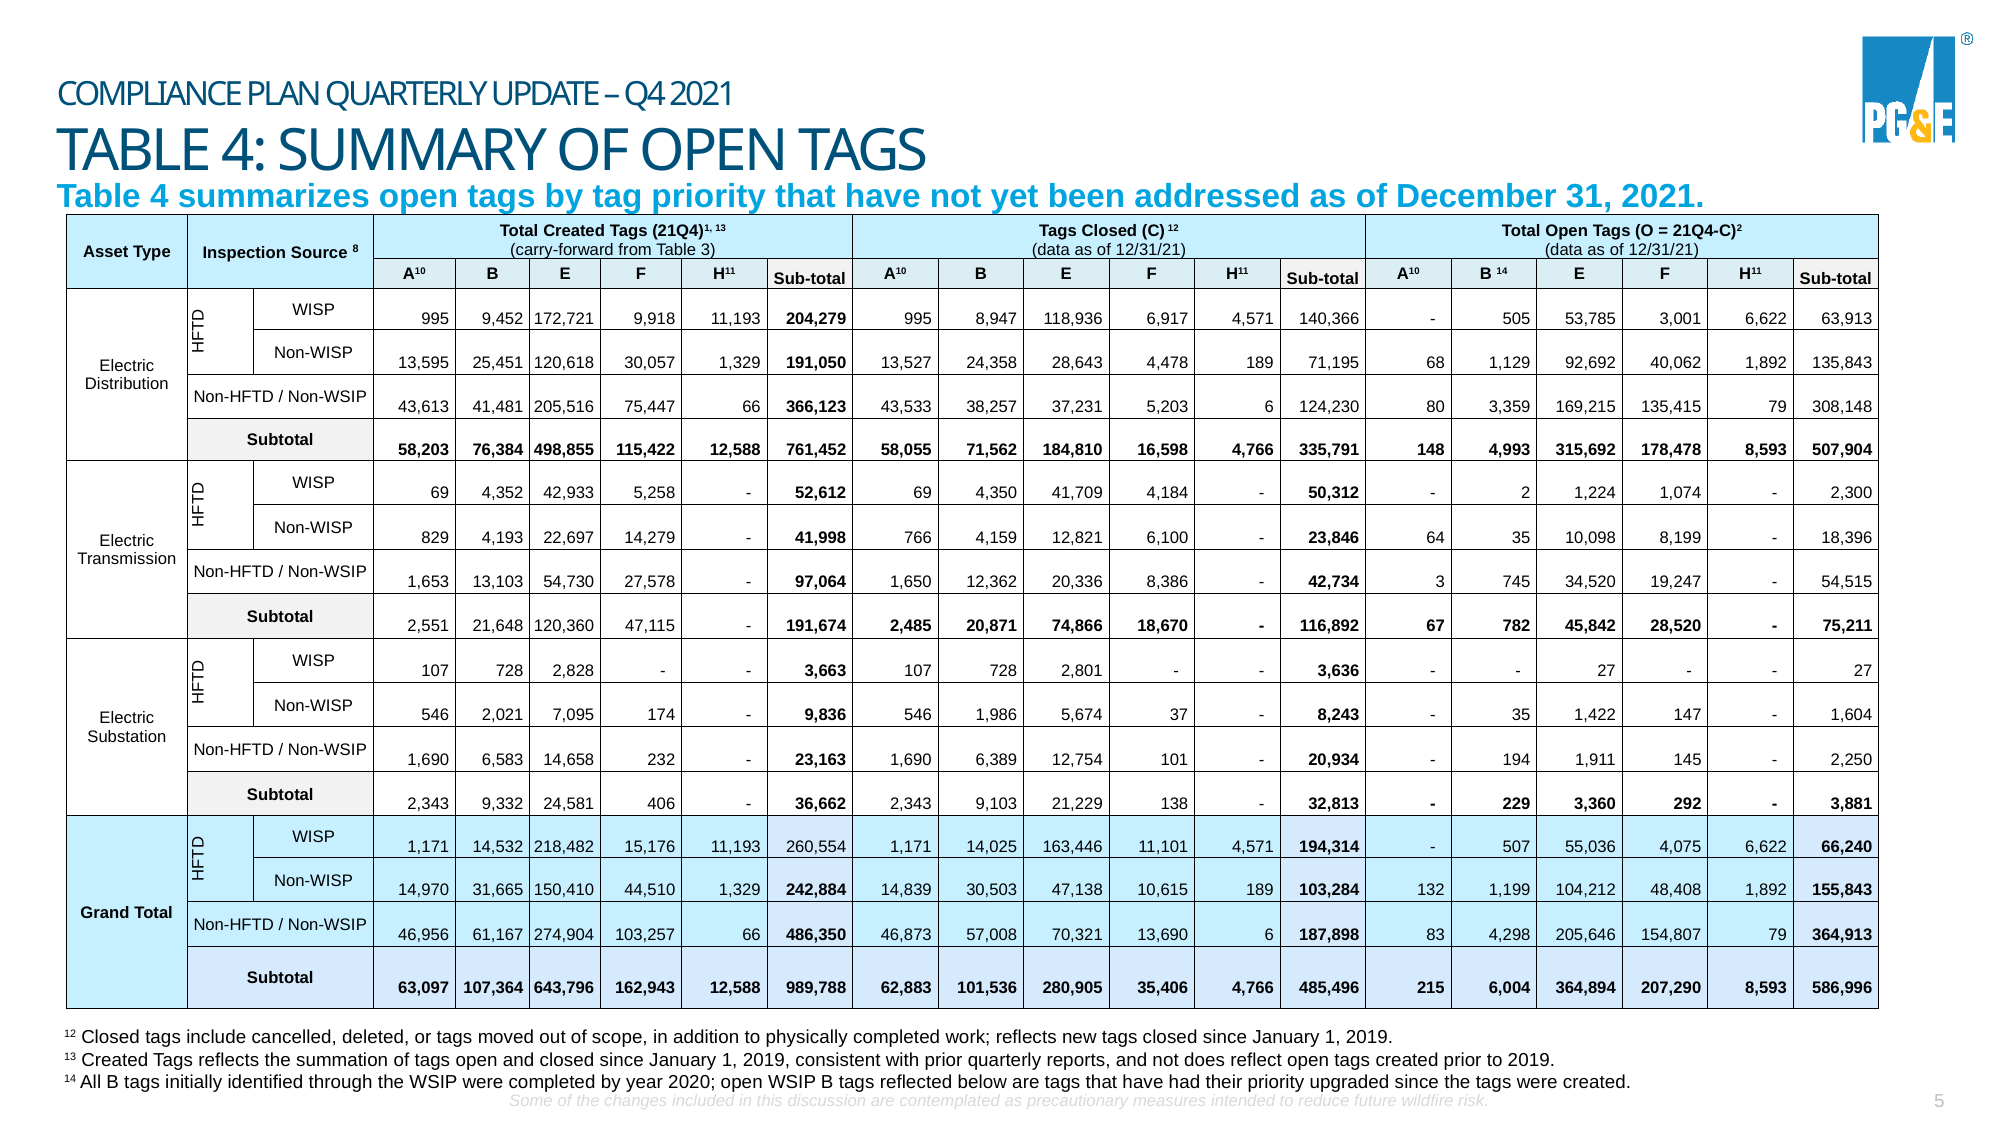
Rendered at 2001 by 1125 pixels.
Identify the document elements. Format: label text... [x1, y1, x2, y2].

table_cell 3,359 [1452, 375, 1536, 418]
table_cell 5,674 [1024, 683, 1109, 726]
table_cell 8,386 [1110, 550, 1194, 593]
table_cell A10 [374, 259, 455, 288]
table_cell - [601, 639, 681, 682]
table_cell 71,195 [1281, 330, 1365, 374]
table_cell 47,138 [1024, 858, 1109, 901]
table_cell 66 [682, 375, 767, 418]
table_cell 15,176 [601, 816, 681, 857]
table_cell 1,171 [853, 816, 938, 857]
table_cell 3,636 [1281, 639, 1365, 682]
table_cell Non-HFTD / Non-WSIP [188, 550, 373, 593]
table_cell 14,839 [853, 858, 938, 901]
table_cell Sub-total [768, 259, 852, 288]
table_cell - [1195, 772, 1280, 815]
table_cell 116,892 [1281, 594, 1365, 638]
table_cell 53,785 [1537, 289, 1622, 329]
table_cell 1,329 [682, 858, 767, 901]
table_cell 66 [682, 902, 767, 946]
table_cell Non-HFTD / Non-WSIP [188, 902, 373, 946]
table_cell - [1195, 461, 1280, 504]
table_cell - [682, 683, 767, 726]
table_cell 63,913 [1794, 289, 1878, 329]
table_cell 4,159 [939, 505, 1023, 549]
table_cell 103,284 [1281, 858, 1365, 901]
table_cell 18,670 [1110, 594, 1194, 638]
table_cell - [1195, 639, 1280, 682]
table_cell 35 [1452, 505, 1536, 549]
table_cell 13,103 [456, 550, 529, 593]
table_cell 14,658 [530, 727, 600, 771]
text_box 12 Closed tags include cancelled, deleted, or tags moved out of scope, in addition to physically completed work; reflects new tags closed since January 1, 2019. 13 Created Tags reflects the summation of tags open and closed since January 1, 2019, consistent with prior quarterly reports, and not does reflect open tags created prior to 2019. 14 All B tags initially identified through the WSIP were completed by year 2020; open WSIP B tags reflected below are tags that have had their priority upgraded since the tags were created. [56, 1017, 1925, 1125]
table_cell Non-HFTD / Non-WSIP [188, 375, 373, 418]
table_cell 4,571 [1195, 289, 1280, 329]
table_cell 9,103 [939, 772, 1023, 815]
table_cell 62,883 [853, 947, 938, 1008]
table_cell 138 [1110, 772, 1194, 815]
table_cell 194,314 [1281, 816, 1365, 857]
table_header Inspection Source 8 [188, 215, 373, 288]
table_cell 10,615 [1110, 858, 1194, 901]
table_cell 43,533 [853, 375, 938, 418]
table_cell 118,936 [1024, 289, 1109, 329]
table_cell 23,163 [768, 727, 852, 771]
table_header Asset Type [67, 215, 187, 288]
table_cell 69 [853, 461, 938, 504]
table_cell 229 [1452, 772, 1536, 815]
table_cell F [601, 259, 681, 288]
table_cell 14,970 [374, 858, 455, 901]
table_cell 75,447 [601, 375, 681, 418]
table_cell 41,481 [456, 375, 529, 418]
table_cell 20,934 [1281, 727, 1365, 771]
table_cell 7,095 [530, 683, 600, 726]
table_cell 4,478 [1110, 330, 1194, 374]
table_cell - [1708, 505, 1793, 549]
table_cell - [1366, 772, 1451, 815]
table_cell 50,312 [1281, 461, 1365, 504]
table_cell 19,247 [1623, 550, 1707, 593]
table_cell 2,343 [374, 772, 455, 815]
table_cell - [1708, 683, 1793, 726]
table_cell 1,653 [374, 550, 455, 593]
table_cell 21,648 [456, 594, 529, 638]
table_cell A10 [1366, 259, 1451, 288]
table_cell Non-HFTD / Non-WSIP [188, 727, 373, 771]
table_cell 46,873 [853, 902, 938, 946]
table_cell 22,697 [530, 505, 600, 549]
table_cell - [1708, 594, 1793, 638]
table_cell 586,996 [1794, 947, 1878, 1008]
table_cell 107 [853, 639, 938, 682]
table_cell 69 [374, 461, 455, 504]
table_cell 507,904 [1794, 419, 1878, 460]
table_cell 3 [1366, 550, 1451, 593]
table_cell 4,766 [1195, 419, 1280, 460]
table_cell - [1708, 772, 1793, 815]
table_cell 1,074 [1623, 461, 1707, 504]
table_header Total Open Tags (O = 21Q4-C)2 (data as of 12/31/21) [1366, 215, 1878, 258]
table_cell 67 [1366, 594, 1451, 638]
table_cell - [1452, 639, 1536, 682]
table_cell A10 [853, 259, 938, 288]
table_cell 1,199 [1452, 858, 1536, 901]
table_cell 1,650 [853, 550, 938, 593]
table_cell Sub-total [1281, 259, 1365, 288]
table_cell 728 [939, 639, 1023, 682]
table_cell 406 [601, 772, 681, 815]
table_cell 27 [1537, 639, 1622, 682]
table_cell 36,662 [768, 772, 852, 815]
table_cell 782 [1452, 594, 1536, 638]
table_cell 30,057 [601, 330, 681, 374]
table_cell Electric Distribution [67, 289, 187, 460]
table_cell 12,588 [682, 947, 767, 1008]
table_cell 643,796 [530, 947, 600, 1008]
table_cell 4,075 [1623, 816, 1707, 857]
table_cell 1,604 [1794, 683, 1878, 726]
table_cell 2,021 [456, 683, 529, 726]
table_cell 145 [1623, 727, 1707, 771]
table_cell 14,532 [456, 816, 529, 857]
table_cell 101,536 [939, 947, 1023, 1008]
table_cell 20,871 [939, 594, 1023, 638]
table_cell 54,730 [530, 550, 600, 593]
table_cell 6,389 [939, 727, 1023, 771]
table_cell 364,894 [1537, 947, 1622, 1008]
table_cell HFTD [188, 639, 253, 726]
table_cell - [682, 550, 767, 593]
table_cell 27 [1794, 639, 1878, 682]
table_cell 25,451 [456, 330, 529, 374]
table_cell 995 [853, 289, 938, 329]
table_cell 48,408 [1623, 858, 1707, 901]
table_cell 8,593 [1708, 419, 1793, 460]
table_cell 260,554 [768, 816, 852, 857]
table_cell 20,336 [1024, 550, 1109, 593]
table_cell 97,064 [768, 550, 852, 593]
table_cell 55,036 [1537, 816, 1622, 857]
table_cell 47,115 [601, 594, 681, 638]
table_cell - [1195, 550, 1280, 593]
table_cell 280,905 [1024, 947, 1109, 1008]
table_cell 58,055 [853, 419, 938, 460]
table_cell 1,224 [1537, 461, 1622, 504]
table_cell 4,571 [1195, 816, 1280, 857]
table_cell 13,690 [1110, 902, 1194, 946]
table_cell 6,622 [1708, 289, 1793, 329]
table_cell - [1366, 289, 1451, 329]
table_cell - [1708, 550, 1793, 593]
table_cell 6 [1195, 375, 1280, 418]
table_cell 745 [1452, 550, 1536, 593]
table_cell 24,581 [530, 772, 600, 815]
table_cell 4,352 [456, 461, 529, 504]
table_cell WISP [254, 816, 373, 857]
table_cell 194 [1452, 727, 1536, 771]
table_cell 124,230 [1281, 375, 1365, 418]
table_cell 24,358 [939, 330, 1023, 374]
table_cell 31,665 [456, 858, 529, 901]
table_cell 6,622 [1708, 816, 1793, 857]
table_cell - [1708, 461, 1793, 504]
table_cell 366,123 [768, 375, 852, 418]
table_cell 163,446 [1024, 816, 1109, 857]
table_cell Electric Substation [67, 639, 187, 815]
table_cell 546 [374, 683, 455, 726]
list Table 4 summarizes open tags by tag priority that have not yet been addressed as of December 31, 2021. [56, 173, 1944, 215]
table_cell Subtotal [188, 594, 373, 638]
table_cell 107,364 [456, 947, 529, 1008]
table_cell 8,947 [939, 289, 1023, 329]
table_cell 4,350 [939, 461, 1023, 504]
table_cell H11 [1195, 259, 1280, 288]
table_cell - [1366, 683, 1451, 726]
table_cell 4,993 [1452, 419, 1536, 460]
table_cell 6,917 [1110, 289, 1194, 329]
table_cell 1,329 [682, 330, 767, 374]
table_cell 57,008 [939, 902, 1023, 946]
table_cell Non-WISP [254, 330, 373, 374]
table_cell 37,231 [1024, 375, 1109, 418]
table_cell 4,298 [1452, 902, 1536, 946]
table_cell 101 [1110, 727, 1194, 771]
table_cell WISP [254, 639, 373, 682]
table_cell 546 [853, 683, 938, 726]
table_cell - [1708, 727, 1793, 771]
table_cell 52,612 [768, 461, 852, 504]
table_cell 174 [601, 683, 681, 726]
table_cell Non-WISP [254, 683, 373, 726]
table_cell 23,846 [1281, 505, 1365, 549]
table_cell 8,243 [1281, 683, 1365, 726]
table_cell 169,215 [1537, 375, 1622, 418]
table_cell 68 [1366, 330, 1451, 374]
table_cell 63,097 [374, 947, 455, 1008]
table_cell 829 [374, 505, 455, 549]
table_cell 187,898 [1281, 902, 1365, 946]
table_cell 27,578 [601, 550, 681, 593]
table_cell 486,350 [768, 902, 852, 946]
table_cell 232 [601, 727, 681, 771]
table_cell 120,618 [530, 330, 600, 374]
table_cell H11 [1708, 259, 1793, 288]
table_cell 2,250 [1794, 727, 1878, 771]
table_cell 189 [1195, 858, 1280, 901]
table_cell 140,366 [1281, 289, 1365, 329]
table_cell 80 [1366, 375, 1451, 418]
table_cell 3,001 [1623, 289, 1707, 329]
table_cell 9,918 [601, 289, 681, 329]
table_cell 54,515 [1794, 550, 1878, 593]
table_cell Sub-total [1794, 259, 1878, 288]
table_cell 178,478 [1623, 419, 1707, 460]
table_cell 308,148 [1794, 375, 1878, 418]
table_cell 335,791 [1281, 419, 1365, 460]
table_cell HFTD [188, 289, 253, 374]
picture [1858, 32, 1973, 147]
table_cell - [1366, 639, 1451, 682]
table_cell E [1537, 259, 1622, 288]
table_cell 191,050 [768, 330, 852, 374]
table_cell - [682, 639, 767, 682]
table_cell - [1366, 727, 1451, 771]
table_cell - [1366, 816, 1451, 857]
table_cell 728 [456, 639, 529, 682]
table_cell 989,788 [768, 947, 852, 1008]
table_cell - [1195, 683, 1280, 726]
table_cell 184,810 [1024, 419, 1109, 460]
table_cell 4,184 [1110, 461, 1194, 504]
table_cell - [682, 594, 767, 638]
table_header Tags Closed (C) 12 (data as of 12/31/21) [853, 215, 1365, 258]
table_cell 5,203 [1110, 375, 1194, 418]
table_cell 205,646 [1537, 902, 1622, 946]
table_cell 14,025 [939, 816, 1023, 857]
table_cell 204,279 [768, 289, 852, 329]
table_cell 58,203 [374, 419, 455, 460]
table_cell 6,004 [1452, 947, 1536, 1008]
table_cell 135,415 [1623, 375, 1707, 418]
table_cell 189 [1195, 330, 1280, 374]
table_header Total Created Tags (21Q4)1, 13 (carry-forward from Table 3) [374, 215, 852, 258]
table_cell 38,257 [939, 375, 1023, 418]
table_cell 1,690 [374, 727, 455, 771]
table_cell 61,167 [456, 902, 529, 946]
table_cell 4,193 [456, 505, 529, 549]
table_cell 2 [1452, 461, 1536, 504]
table_cell 505 [1452, 289, 1536, 329]
table_cell B [456, 259, 529, 288]
table_cell 1,892 [1708, 858, 1793, 901]
table_cell 162,943 [601, 947, 681, 1008]
title Compliance Plan Quarterly Update – Q4 2021 Table 4: Summary of Open Tags [56, 54, 1939, 173]
table_cell - [1708, 639, 1793, 682]
table_cell 70,321 [1024, 902, 1109, 946]
table_cell 64 [1366, 505, 1451, 549]
table_cell Grand Total [67, 816, 187, 1008]
table_cell 42,734 [1281, 550, 1365, 593]
table_cell 74,866 [1024, 594, 1109, 638]
table_cell 12,754 [1024, 727, 1109, 771]
table_cell 8,593 [1708, 947, 1793, 1008]
table_cell 92,692 [1537, 330, 1622, 374]
table_cell 79 [1708, 902, 1793, 946]
table_cell F [1623, 259, 1707, 288]
table_cell 147 [1623, 683, 1707, 726]
table_cell 205,516 [530, 375, 600, 418]
table_cell 2,485 [853, 594, 938, 638]
table_cell Subtotal [188, 419, 373, 460]
table_cell 766 [853, 505, 938, 549]
table_cell 14,279 [601, 505, 681, 549]
table_cell 6,100 [1110, 505, 1194, 549]
table_cell 132 [1366, 858, 1451, 901]
table_cell 13,527 [853, 330, 938, 374]
table_cell 12,821 [1024, 505, 1109, 549]
table_cell 215 [1366, 947, 1451, 1008]
table_cell 1,911 [1537, 727, 1622, 771]
table_cell 242,884 [768, 858, 852, 901]
table_cell B 14 [1452, 259, 1536, 288]
table_cell 28,520 [1623, 594, 1707, 638]
table_cell 12,588 [682, 419, 767, 460]
table_cell 1,422 [1537, 683, 1622, 726]
table_cell 12,362 [939, 550, 1023, 593]
table_cell 115,422 [601, 419, 681, 460]
table_cell - [682, 461, 767, 504]
table_cell 3,663 [768, 639, 852, 682]
table_cell 1,690 [853, 727, 938, 771]
table_cell 2,828 [530, 639, 600, 682]
table_cell 2,300 [1794, 461, 1878, 504]
table_cell 1,171 [374, 816, 455, 857]
table_cell 150,410 [530, 858, 600, 901]
table_cell 8,199 [1623, 505, 1707, 549]
table_cell 498,855 [530, 419, 600, 460]
table_cell Subtotal [188, 772, 373, 815]
table_cell 41,998 [768, 505, 852, 549]
table_cell 83 [1366, 902, 1451, 946]
table_cell Non-WISP [254, 858, 373, 901]
table_cell 107 [374, 639, 455, 682]
table_cell - [1195, 505, 1280, 549]
table_cell 364,913 [1794, 902, 1878, 946]
table_cell 507 [1452, 816, 1536, 857]
table_cell 2,801 [1024, 639, 1109, 682]
table_cell 35,406 [1110, 947, 1194, 1008]
table_cell - [1195, 727, 1280, 771]
table_cell 13,595 [374, 330, 455, 374]
table_cell B [939, 259, 1023, 288]
table_cell Non-WISP [254, 505, 373, 549]
table_cell 2,551 [374, 594, 455, 638]
table_cell 6,583 [456, 727, 529, 771]
table_cell Subtotal [188, 947, 373, 1008]
table_cell 3,881 [1794, 772, 1878, 815]
table_cell E [530, 259, 600, 288]
table_cell 34,520 [1537, 550, 1622, 593]
table_cell 148 [1366, 419, 1451, 460]
table_cell 42,933 [530, 461, 600, 504]
table_cell 28,643 [1024, 330, 1109, 374]
table_cell E [1024, 259, 1109, 288]
table_cell - [1110, 639, 1194, 682]
table_cell 40,062 [1623, 330, 1707, 374]
table_cell 103,257 [601, 902, 681, 946]
table_cell 9,332 [456, 772, 529, 815]
table_cell 46,956 [374, 902, 455, 946]
table_cell 35 [1452, 683, 1536, 726]
table_cell 11,101 [1110, 816, 1194, 857]
table_cell 10,098 [1537, 505, 1622, 549]
table_cell 104,212 [1537, 858, 1622, 901]
table_cell 761,452 [768, 419, 852, 460]
table_cell 485,496 [1281, 947, 1365, 1008]
table_cell 79 [1708, 375, 1793, 418]
table_cell 45,842 [1537, 594, 1622, 638]
table_cell 44,510 [601, 858, 681, 901]
table_cell 18,396 [1794, 505, 1878, 549]
table_cell 66,240 [1794, 816, 1878, 857]
table_cell 41,709 [1024, 461, 1109, 504]
table_cell 207,290 [1623, 947, 1707, 1008]
table_cell WISP [254, 289, 373, 329]
table_cell 995 [374, 289, 455, 329]
table_cell 3,360 [1537, 772, 1622, 815]
table_cell 30,503 [939, 858, 1023, 901]
table_cell 9,836 [768, 683, 852, 726]
table_cell - [682, 772, 767, 815]
table_cell 172,721 [530, 289, 600, 329]
table_cell - [1623, 639, 1707, 682]
table_cell 11,193 [682, 289, 767, 329]
table_cell - [1195, 594, 1280, 638]
table_cell 5,258 [601, 461, 681, 504]
table_cell WISP [254, 461, 373, 504]
table_cell - [682, 505, 767, 549]
table_cell 76,384 [456, 419, 529, 460]
table_cell 135,843 [1794, 330, 1878, 374]
table_cell 1,892 [1708, 330, 1793, 374]
table_cell 4,766 [1195, 947, 1280, 1008]
table_cell 292 [1623, 772, 1707, 815]
table_cell 6 [1195, 902, 1280, 946]
table_cell 75,211 [1794, 594, 1878, 638]
table_cell 71,562 [939, 419, 1023, 460]
table_cell 191,674 [768, 594, 852, 638]
table_cell 9,452 [456, 289, 529, 329]
table_cell - [682, 727, 767, 771]
table_cell 120,360 [530, 594, 600, 638]
table_cell 218,482 [530, 816, 600, 857]
table_cell 1,986 [939, 683, 1023, 726]
table_cell 43,613 [374, 375, 455, 418]
table_cell 315,692 [1537, 419, 1622, 460]
table_cell F [1110, 259, 1194, 288]
table_cell 154,807 [1623, 902, 1707, 946]
table_cell HFTD [188, 816, 253, 901]
table_cell HFTD [188, 461, 253, 549]
table_cell Electric Transmission [67, 461, 187, 638]
table_cell 32,813 [1281, 772, 1365, 815]
table_cell 37 [1110, 683, 1194, 726]
table_cell 1,129 [1452, 330, 1536, 374]
table_cell - [1366, 461, 1451, 504]
table_cell 274,904 [530, 902, 600, 946]
table_cell 155,843 [1794, 858, 1878, 901]
table_cell H11 [682, 259, 767, 288]
table_cell 11,193 [682, 816, 767, 857]
table_cell 2,343 [853, 772, 938, 815]
table_cell 21,229 [1024, 772, 1109, 815]
table_cell 16,598 [1110, 419, 1194, 460]
